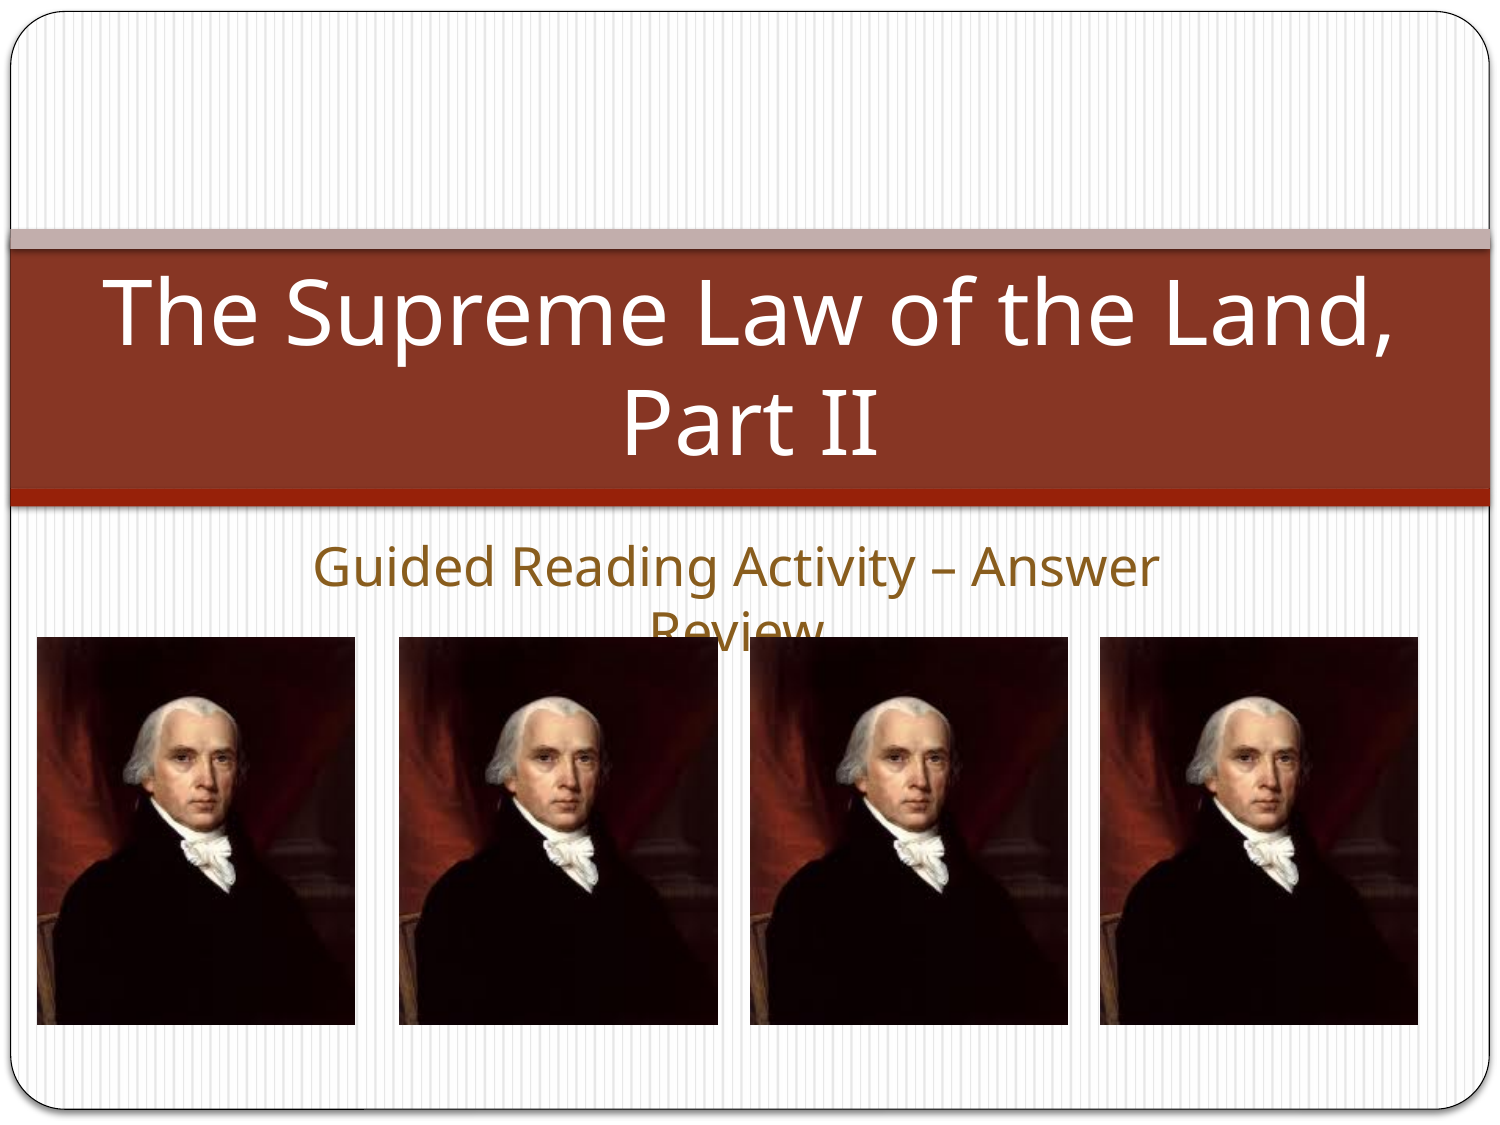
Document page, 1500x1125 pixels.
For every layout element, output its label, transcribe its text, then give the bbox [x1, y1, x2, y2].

subtitle Guided Reading Activity – Answer Review [212, 525, 1263, 788]
title The Supreme Law of the Land, Part II [75, 247, 1425, 489]
picture [37, 637, 355, 1026]
picture [1099, 637, 1418, 1026]
picture [749, 637, 1068, 1026]
picture [399, 637, 718, 1026]
